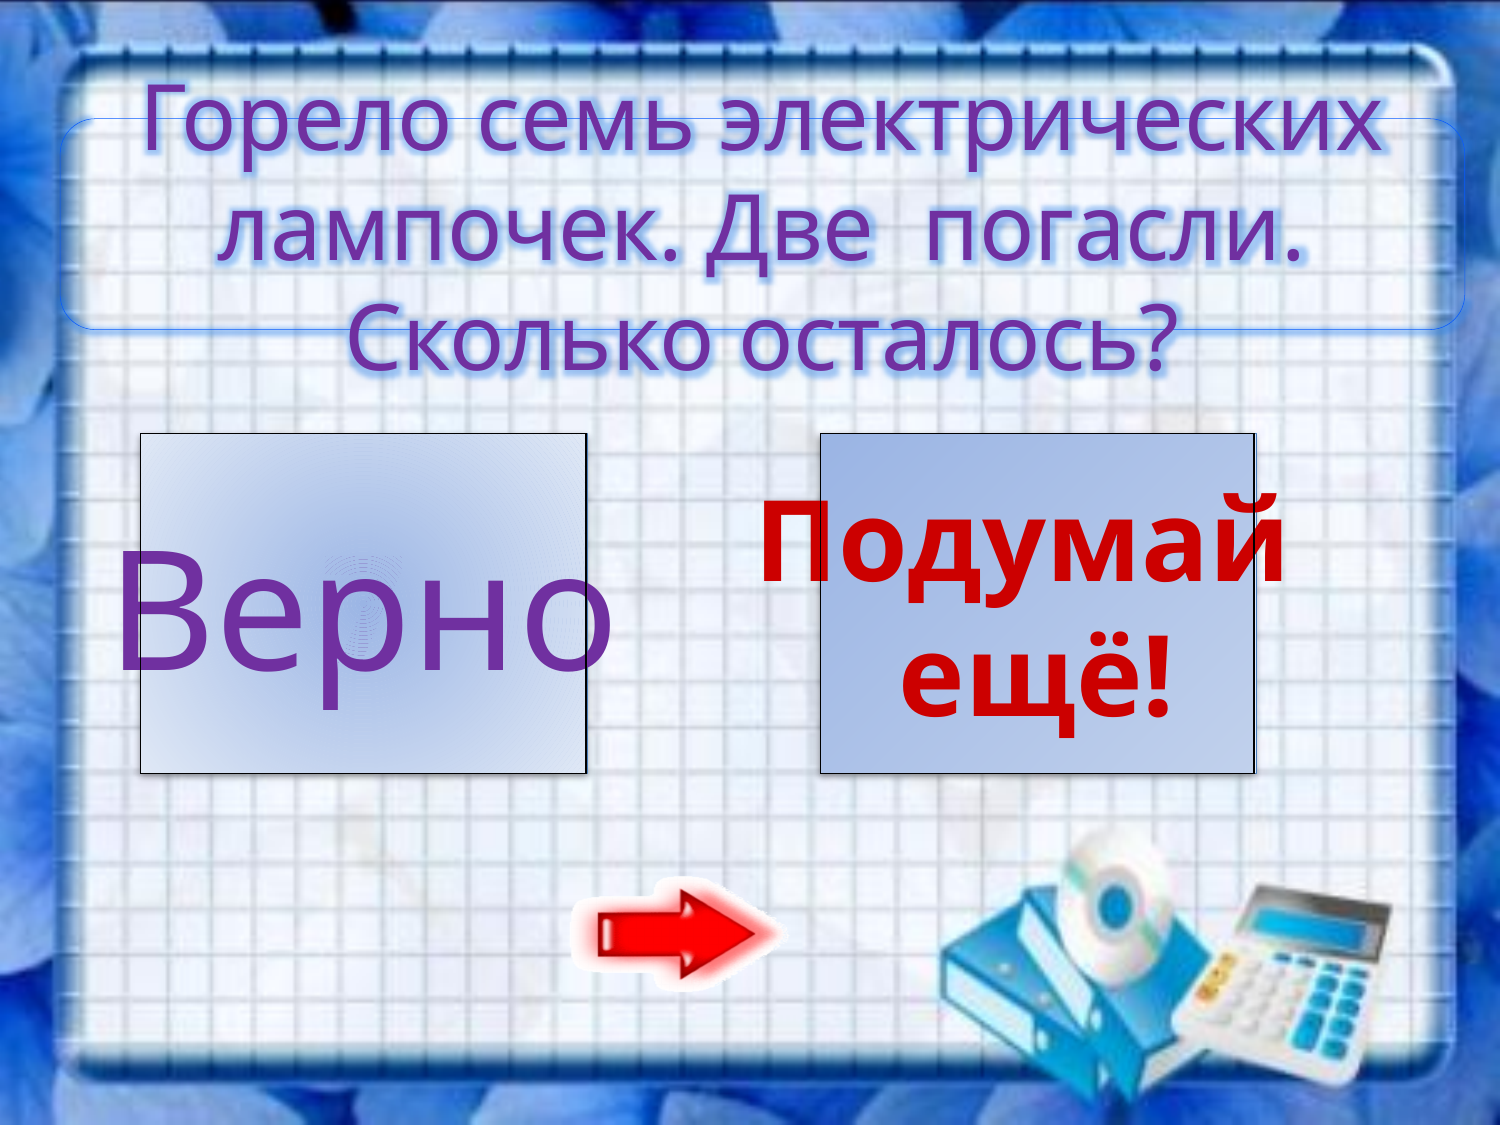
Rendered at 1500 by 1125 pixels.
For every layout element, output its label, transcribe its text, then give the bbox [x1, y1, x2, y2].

text_box [140, 433, 586, 774]
picture [0, 0, 1500, 1125]
text_box Горело семь электрических лампочек. Две погасли. Сколько осталось? [58, 116, 1467, 332]
text_box [820, 433, 1254, 774]
